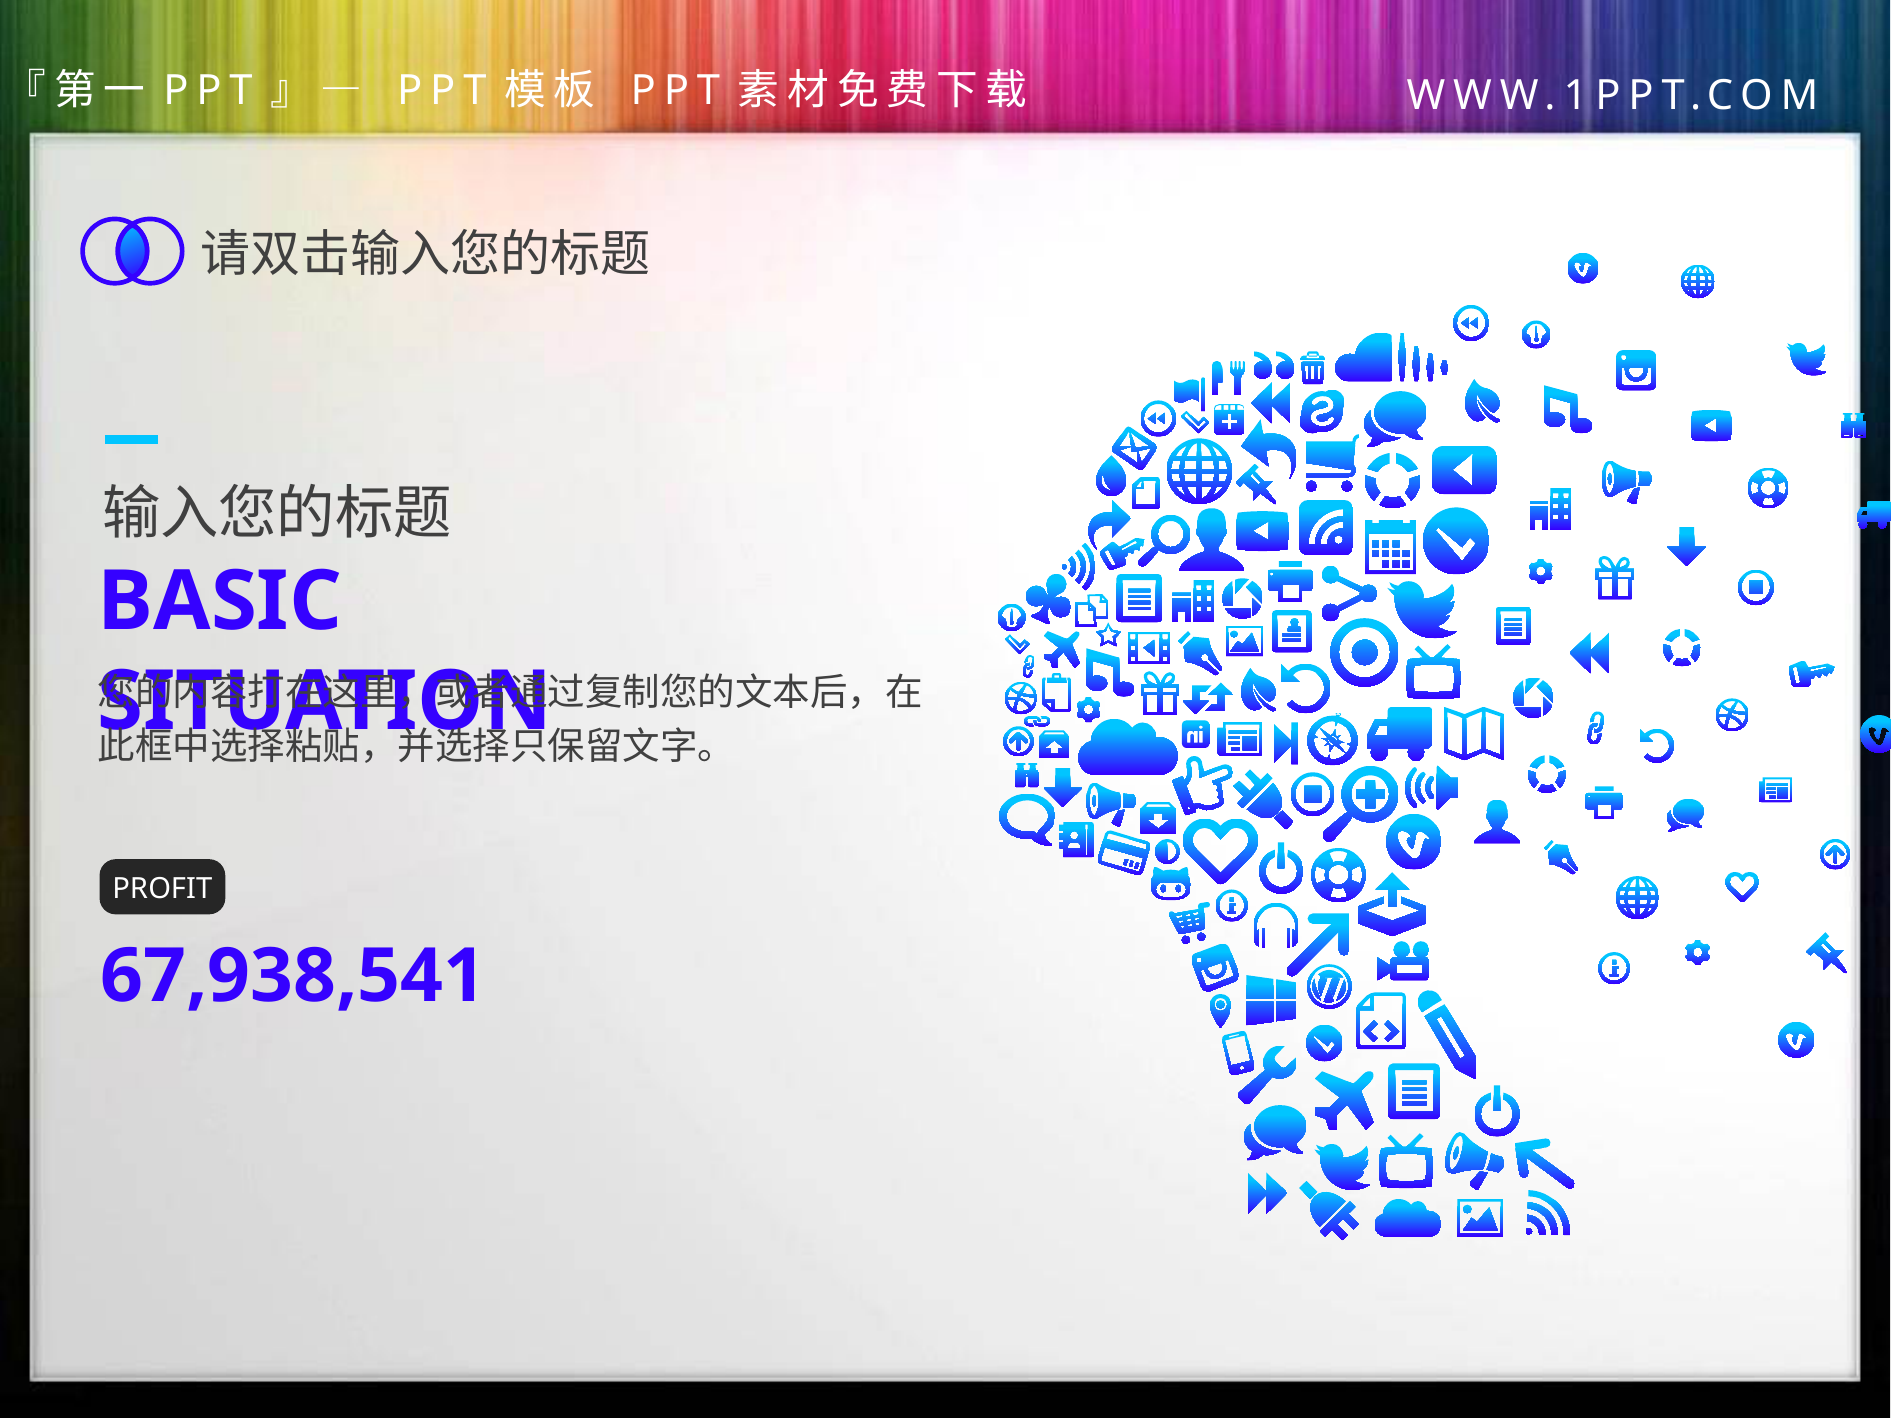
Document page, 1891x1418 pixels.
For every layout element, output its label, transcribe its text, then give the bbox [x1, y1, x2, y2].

text_box 输入您的标题 [87, 467, 485, 538]
picture [0, 0, 1891, 1418]
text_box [997, 252, 1891, 1241]
text_box [117, 224, 148, 278]
text_box 67,938,541 [85, 918, 617, 1024]
text_box 您的内容打在这里，或者通过复制您的文本后，在此框中选择粘贴，并选择只保留文字。 [83, 651, 945, 775]
text_box [82, 218, 132, 284]
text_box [99, 858, 226, 915]
text_box [131, 218, 183, 284]
text_box 请双击输入您的标题 [185, 213, 666, 289]
text_box BASIC SITUATION [83, 538, 791, 651]
